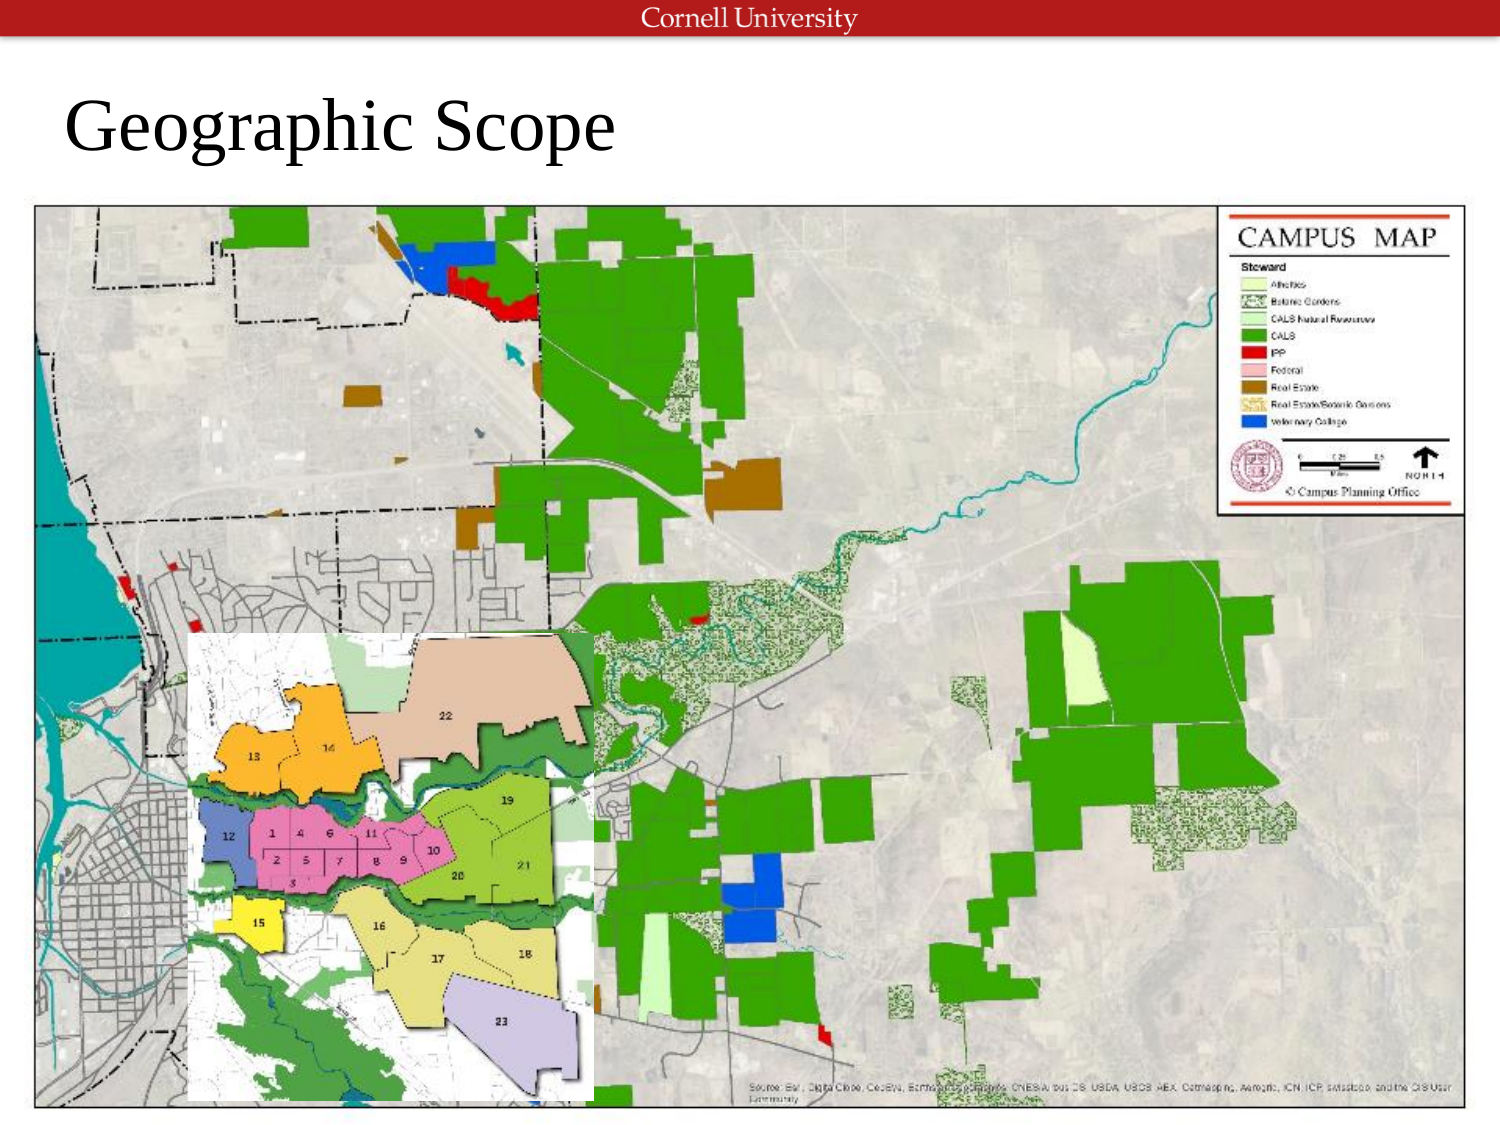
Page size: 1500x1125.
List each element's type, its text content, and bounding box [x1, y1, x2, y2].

picture [0, 171, 1500, 1125]
text_box Geographic Scope [50, 67, 1312, 170]
picture [635, 0, 858, 60]
